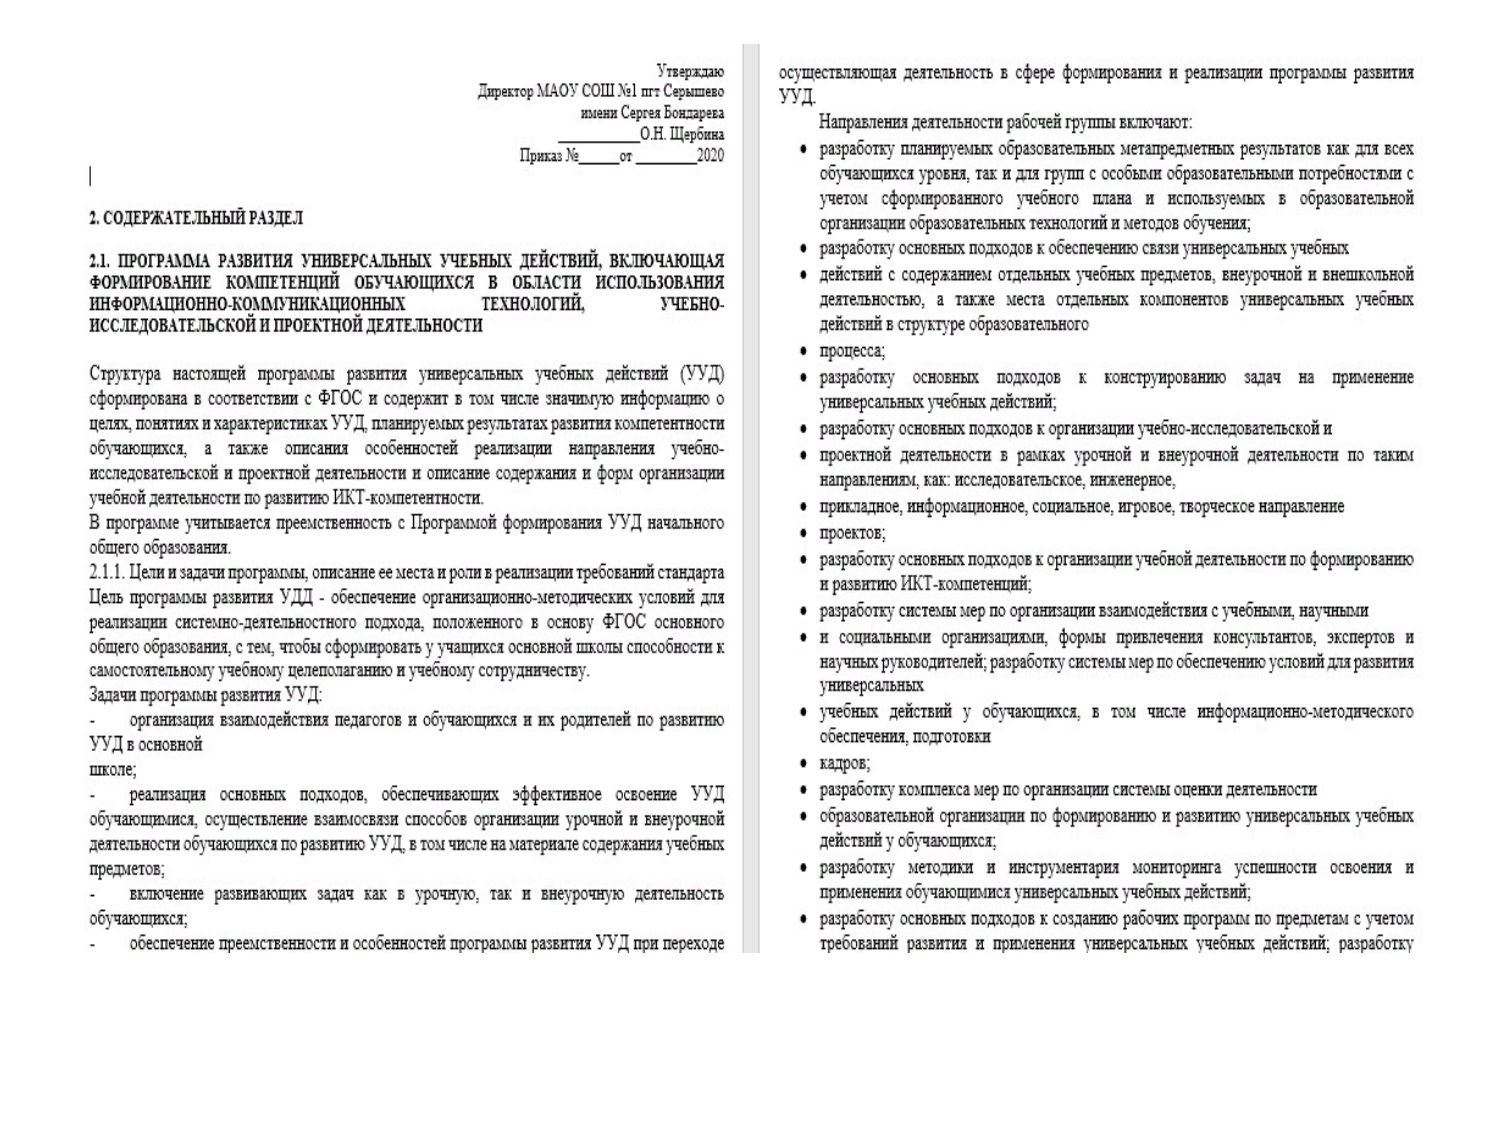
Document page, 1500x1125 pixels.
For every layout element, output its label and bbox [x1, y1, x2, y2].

list [75, 44, 1427, 953]
